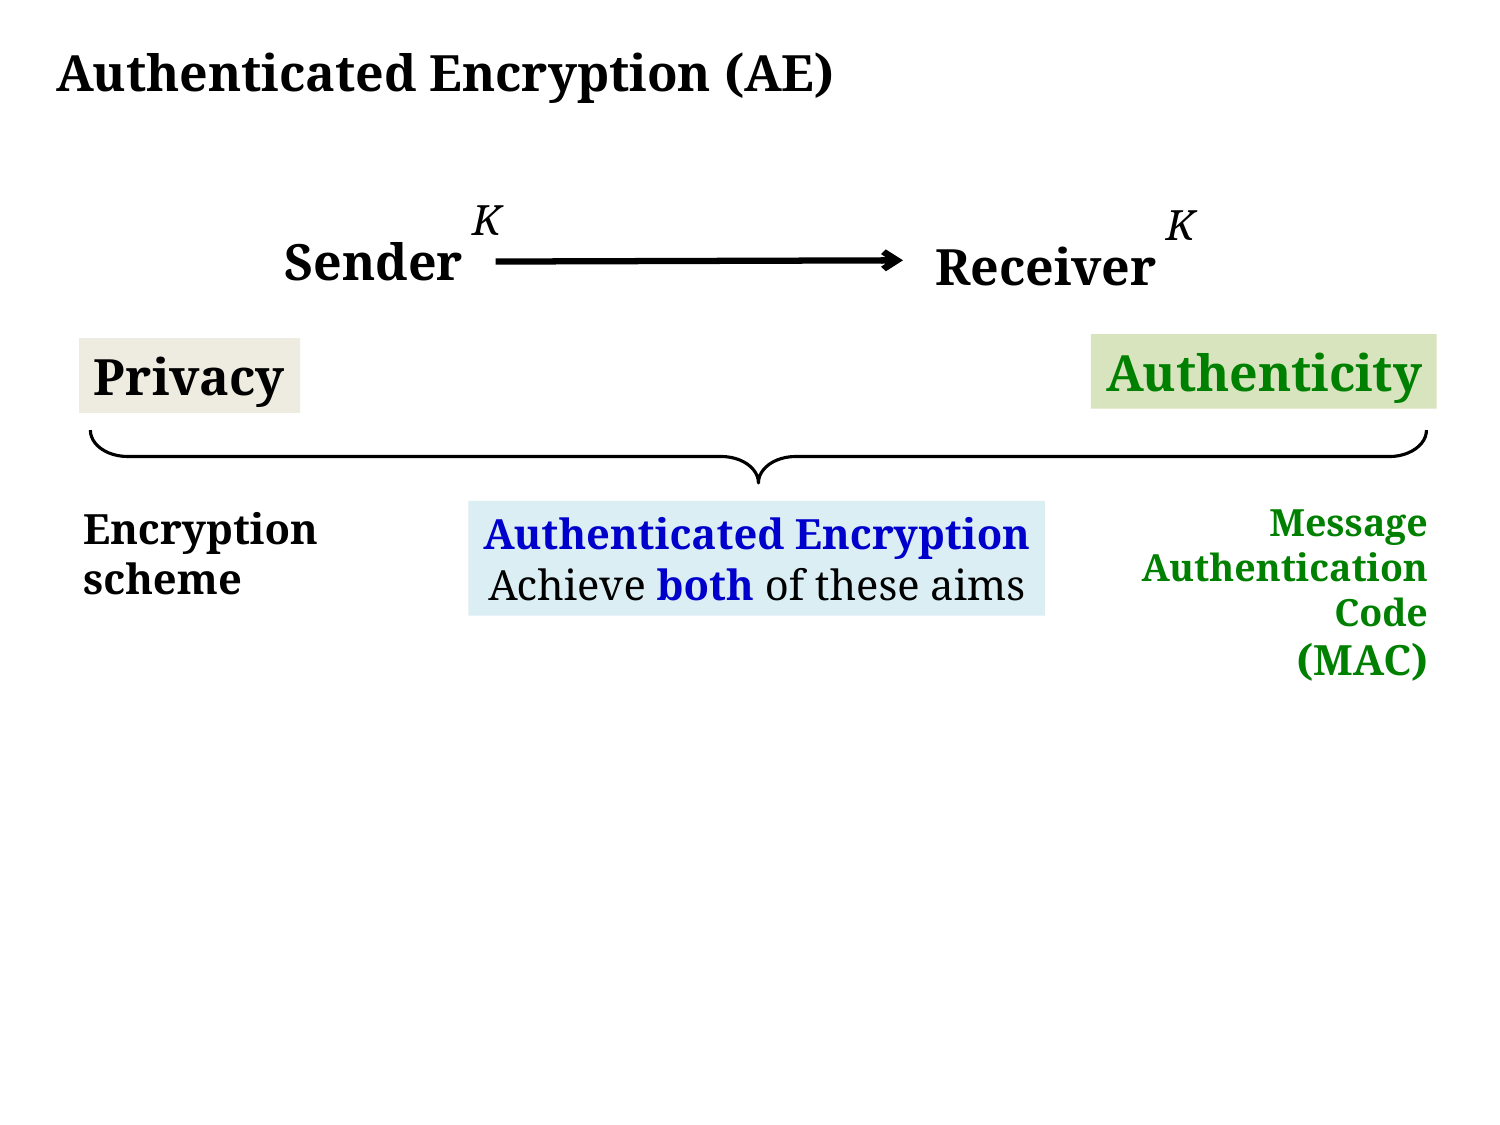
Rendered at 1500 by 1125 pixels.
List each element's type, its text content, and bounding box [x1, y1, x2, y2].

text_box Authenticated Encryption (AE) [41, 34, 850, 109]
text_box Message Authentication Code (MAC) [1126, 491, 1443, 692]
text_box Authenticity [1090, 334, 1437, 409]
text_box Sender [269, 222, 478, 298]
text_box Authenticated Encryption Achieve both of these aims [468, 500, 1045, 616]
text_box K [457, 186, 517, 252]
text_box Encryption scheme [68, 495, 334, 610]
text_box [89, 430, 1428, 484]
text_box Receiver [920, 228, 1172, 303]
text_box Privacy [79, 338, 301, 413]
text_box K [1150, 191, 1210, 257]
